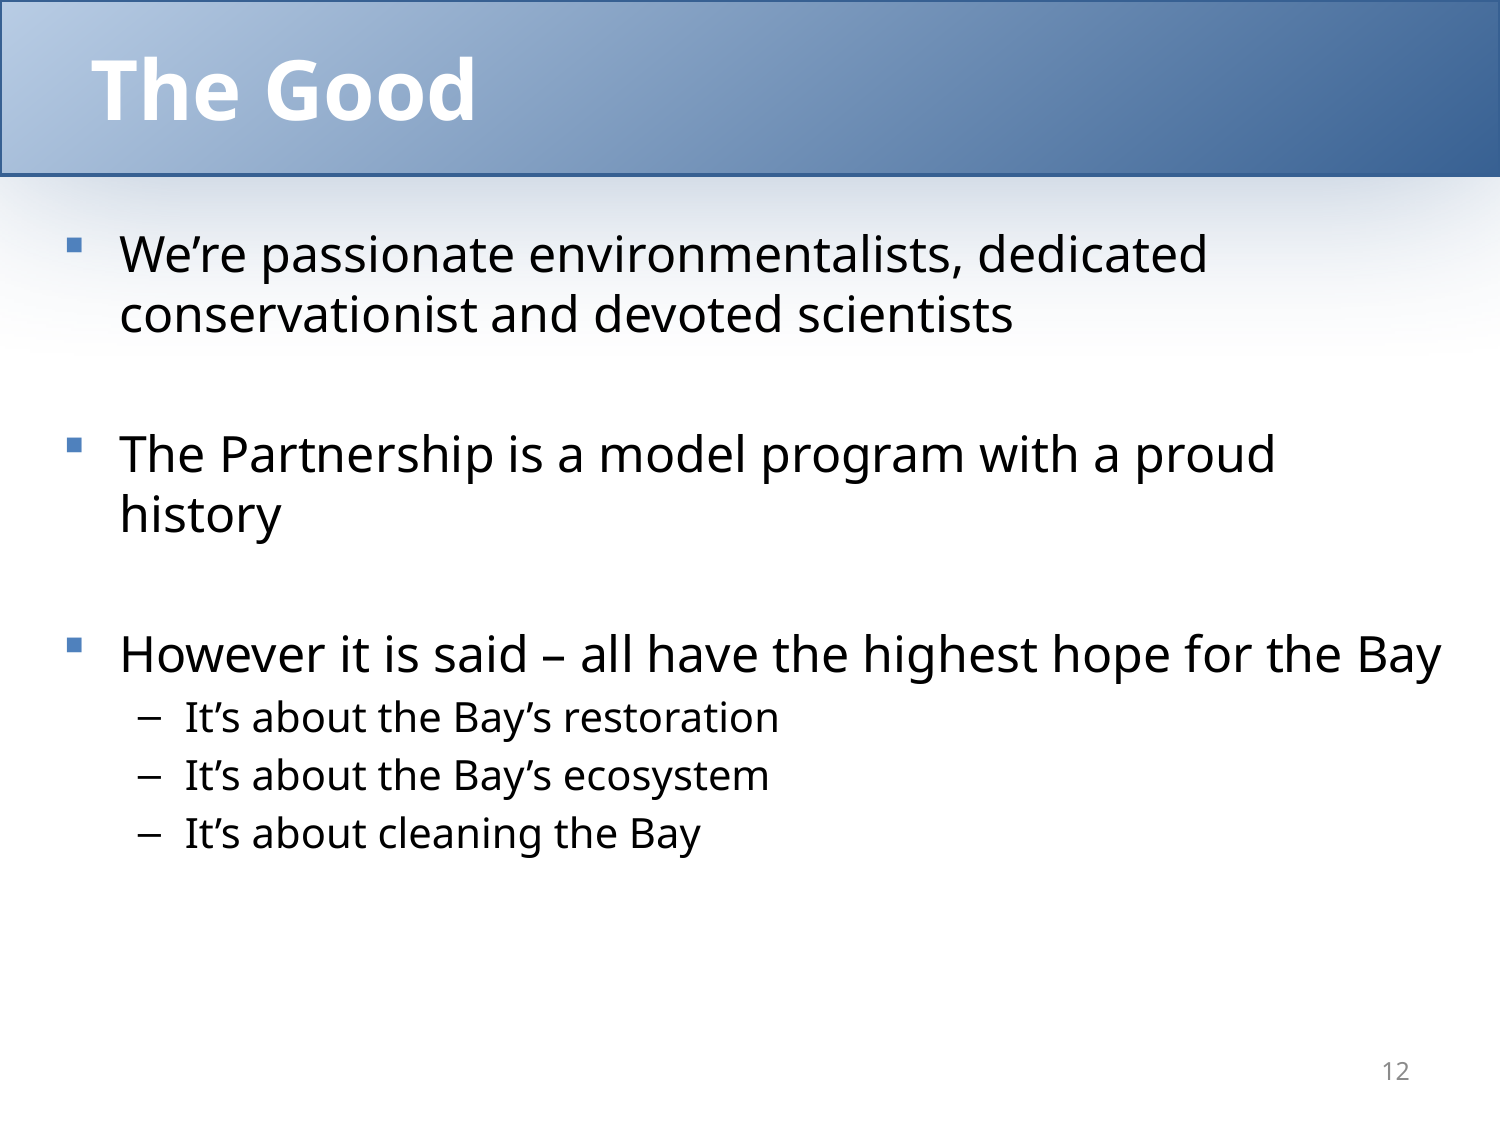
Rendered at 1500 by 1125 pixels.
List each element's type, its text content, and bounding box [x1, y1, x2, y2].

slide_number 12 [1074, 1042, 1425, 1103]
title The Good [75, 0, 1350, 175]
list We’re passionate environmentalists, dedicated conservationist and devoted scientists The Partnership is a model program with a proud history However it is said – all have the highest hope for the Bay It’s about the Bay’s restoration It’s about the Bay’s ecosystem It’s about cleaning the Bay [47, 214, 1463, 1005]
